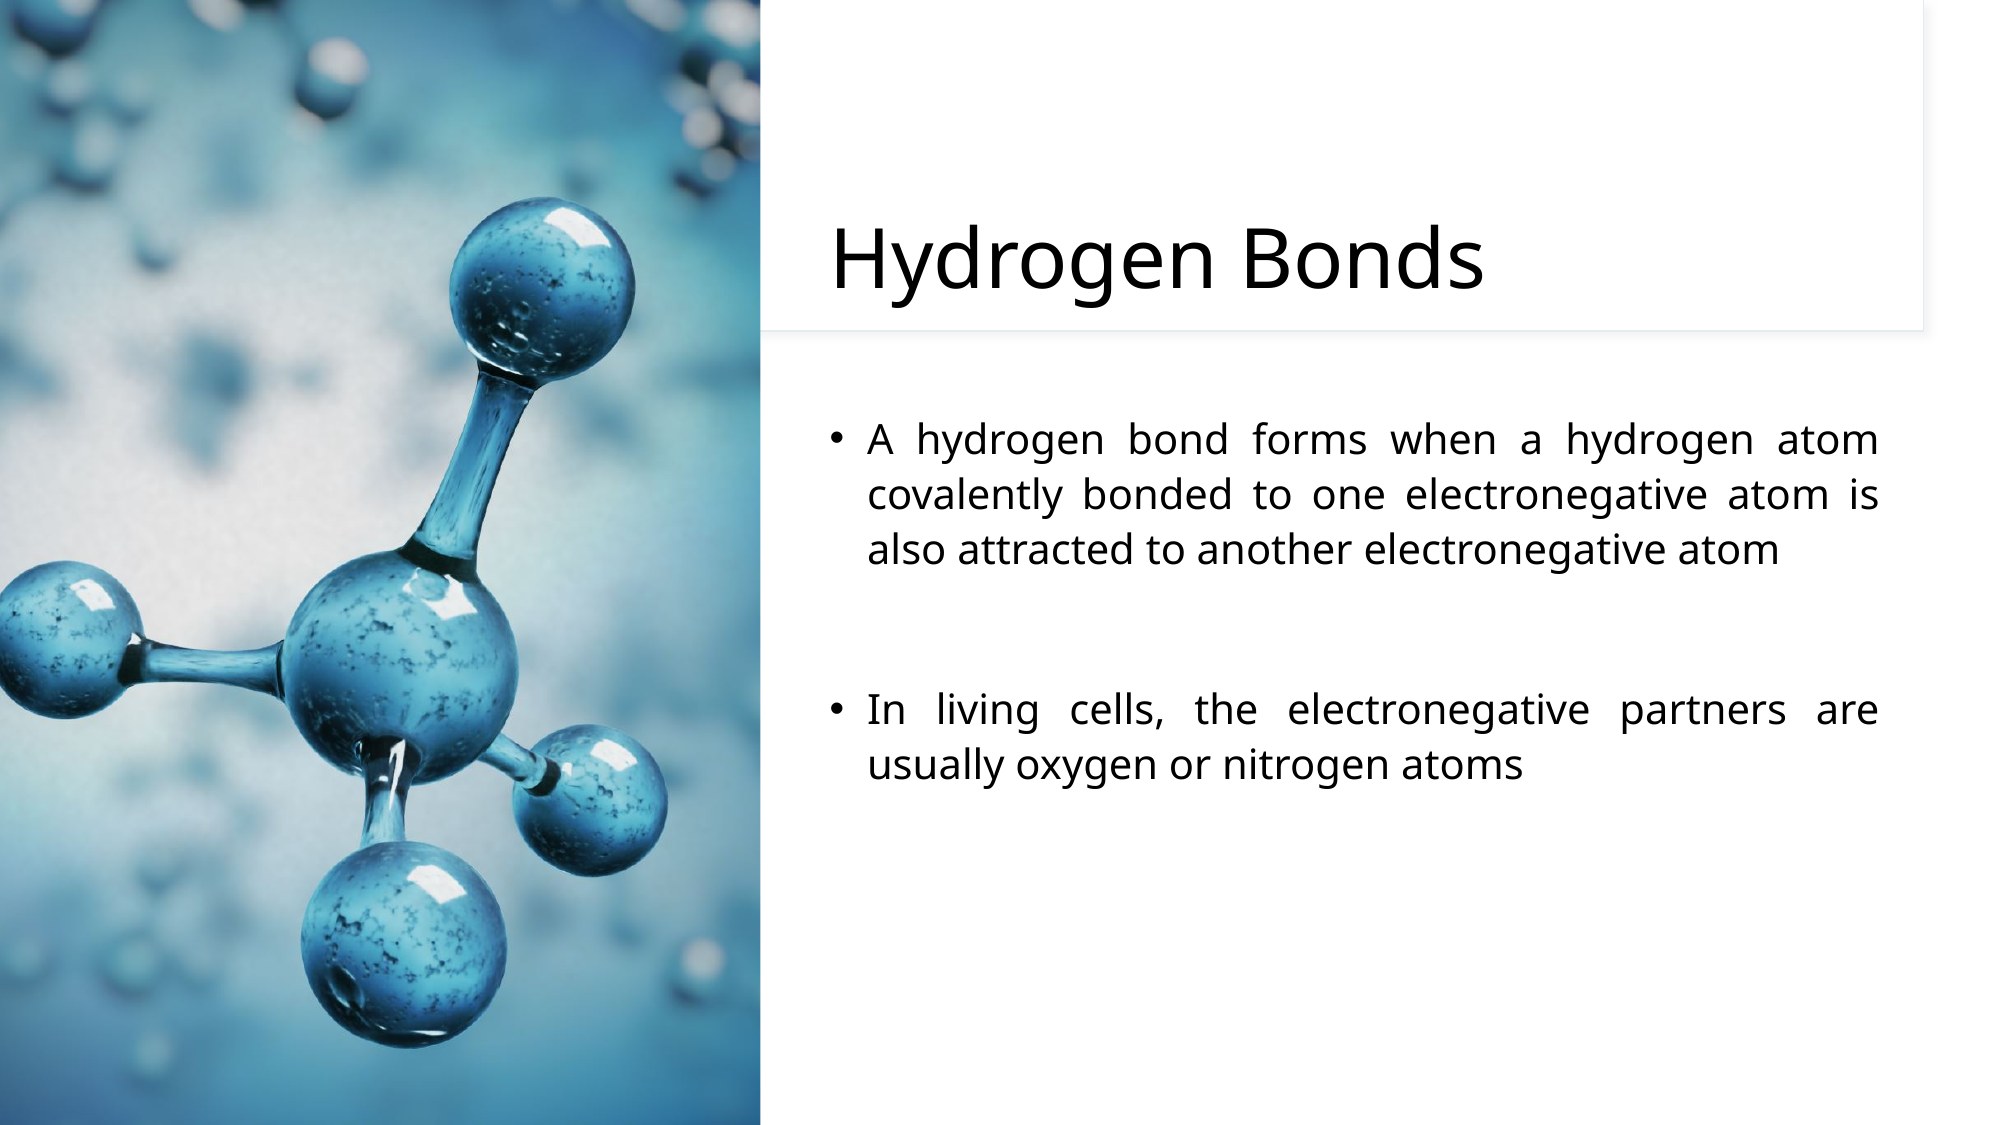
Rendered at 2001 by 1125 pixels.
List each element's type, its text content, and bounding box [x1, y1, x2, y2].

title Hydrogen Bonds [814, 103, 1895, 315]
list A hydrogen bond forms when a hydrogen atom covalently bonded to one electronegative atom is also attracted to another electronegative atom In living cells, the electronegative partners are usually oxygen or nitrogen atoms [814, 399, 1895, 1021]
picture [0, 0, 761, 1125]
